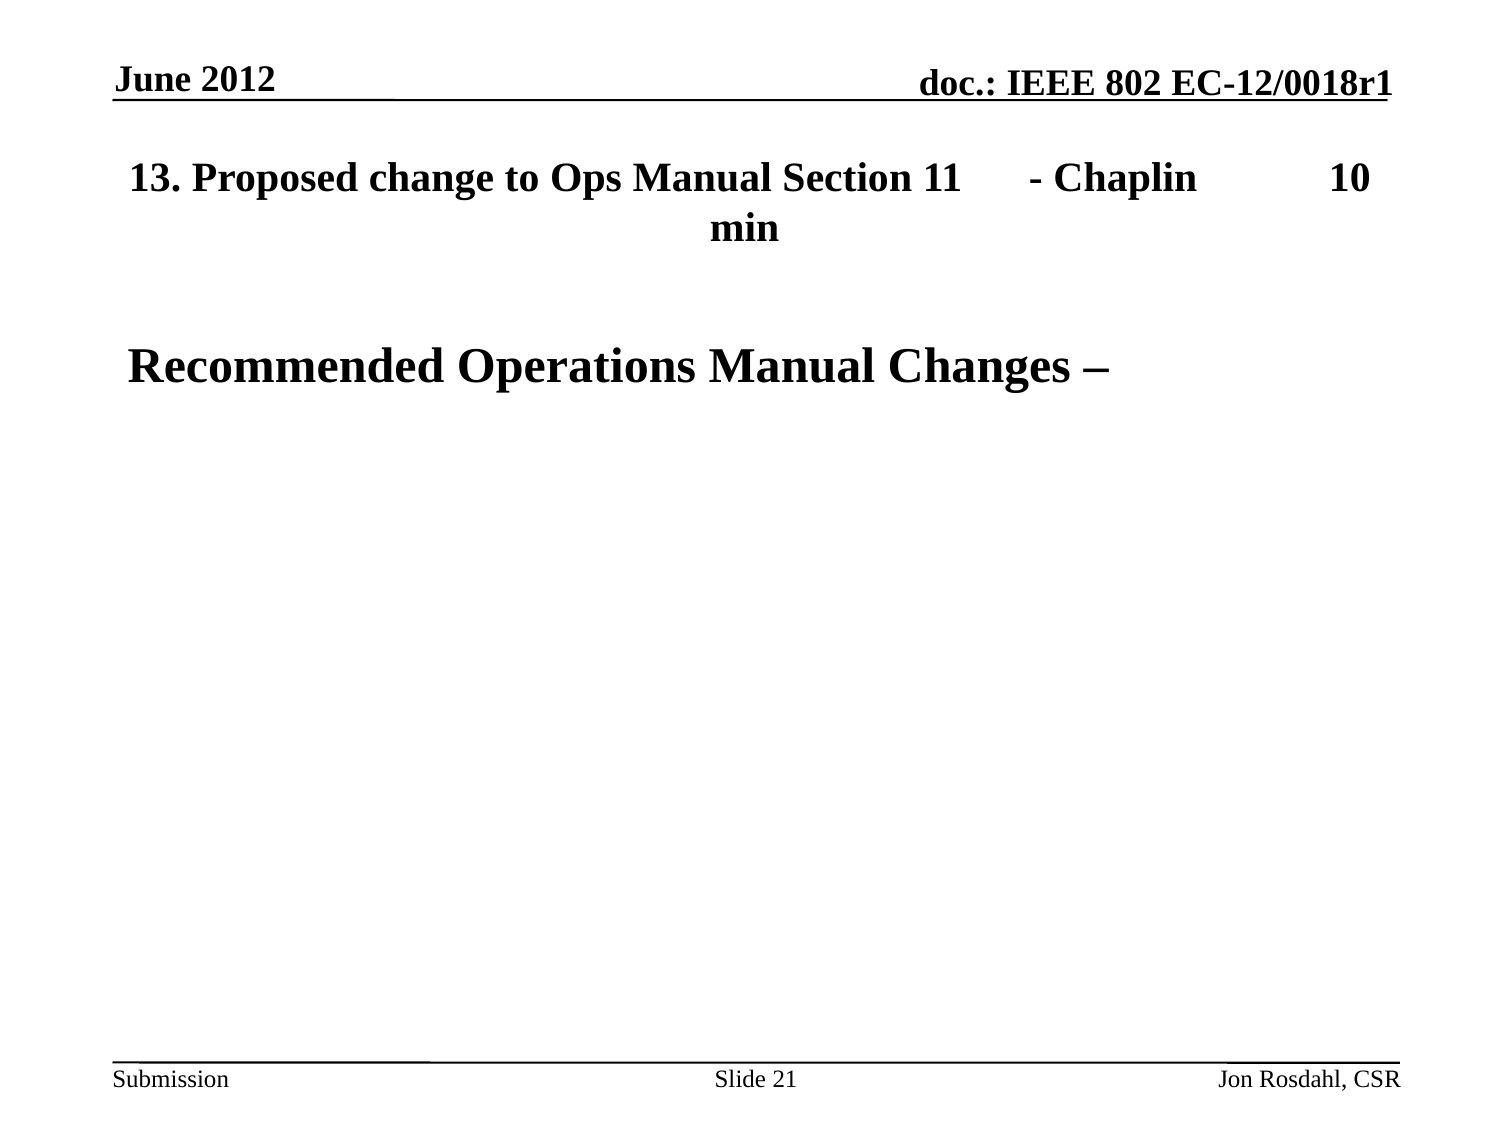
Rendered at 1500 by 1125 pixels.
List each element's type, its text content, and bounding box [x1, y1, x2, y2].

slide_number Slide 21 [712, 1061, 800, 1123]
title 13. Proposed change to Ops Manual Section 11 - Chaplin 10 min [112, 112, 1388, 288]
list Recommended Operations Manual Changes – [112, 324, 1388, 1000]
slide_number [114, 54, 423, 100]
footer Jon Rosdahl, CSR [878, 1061, 1402, 1093]
